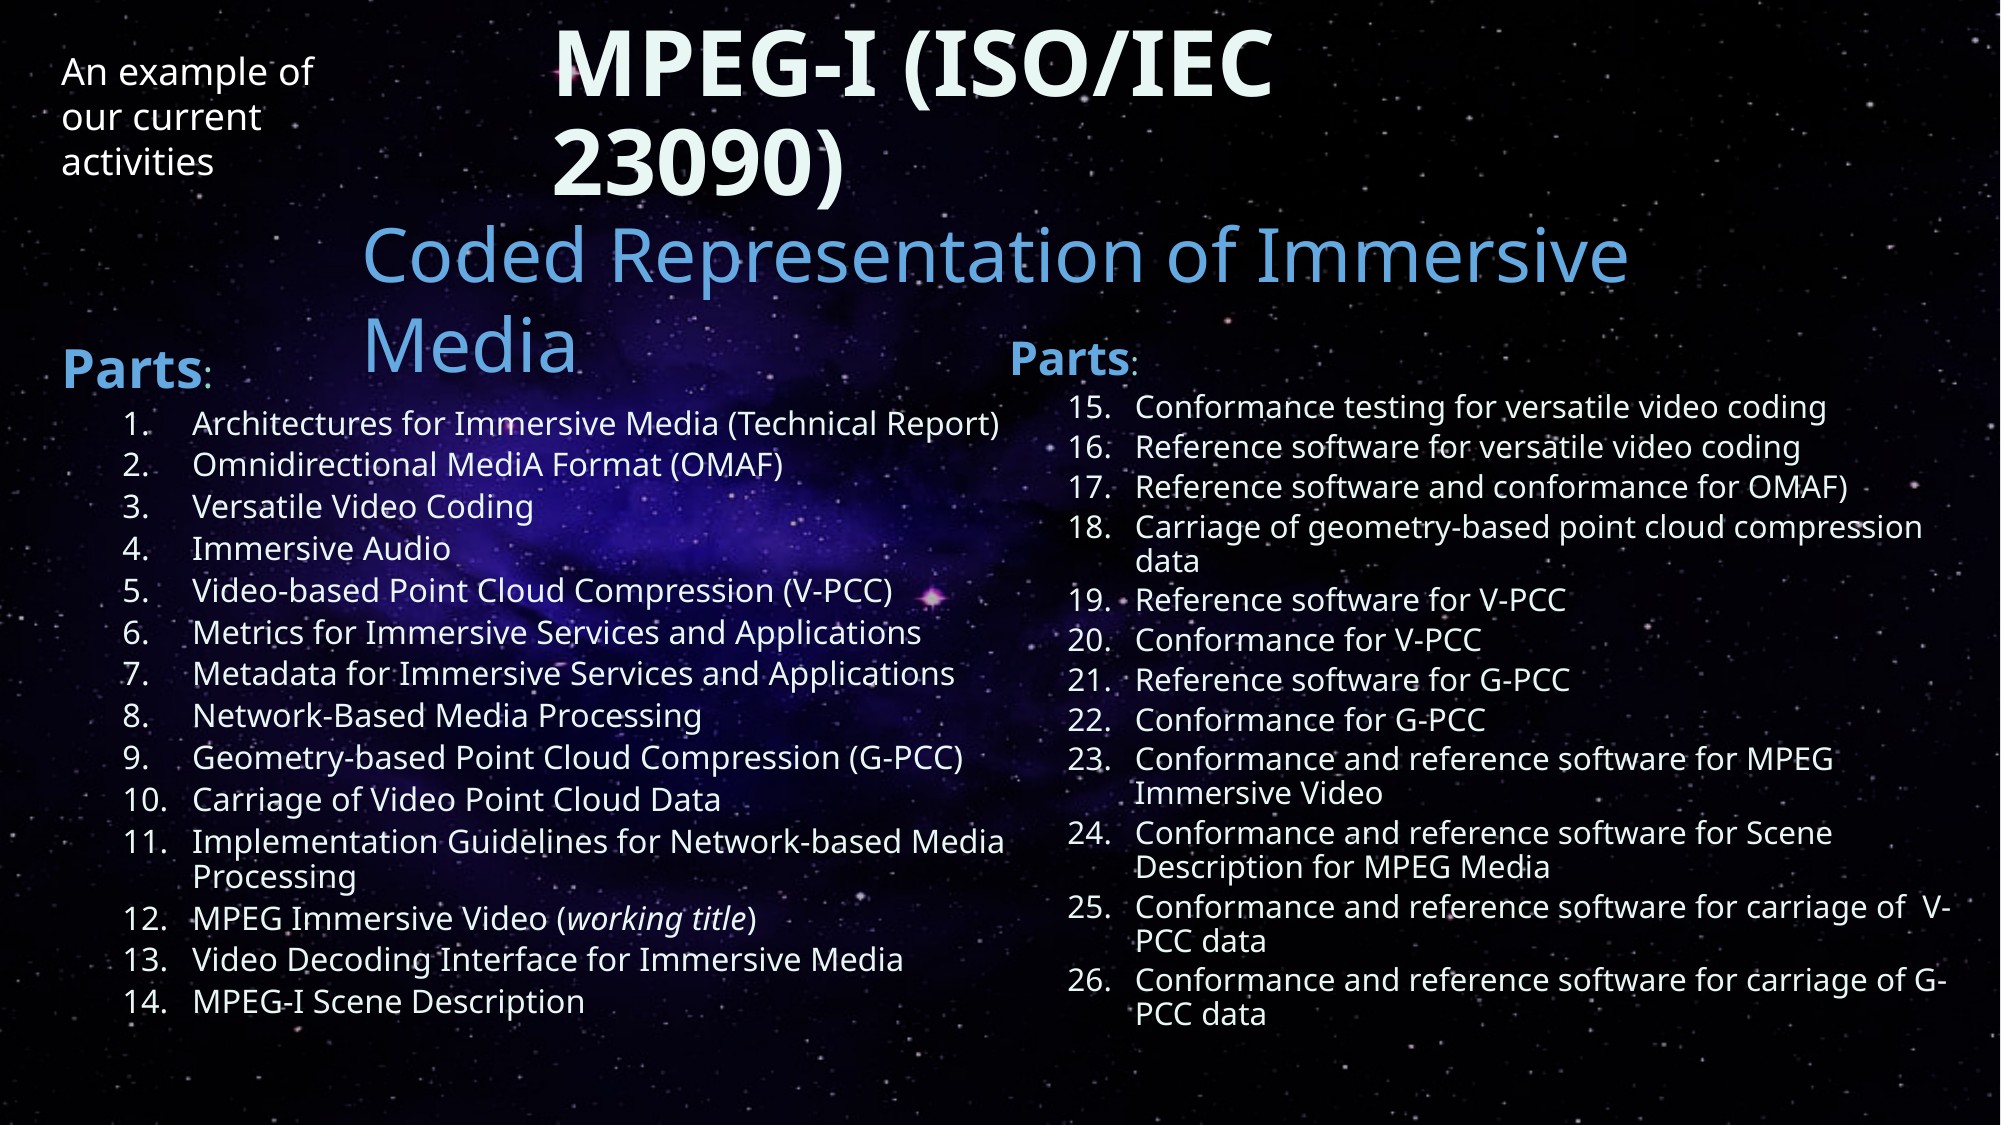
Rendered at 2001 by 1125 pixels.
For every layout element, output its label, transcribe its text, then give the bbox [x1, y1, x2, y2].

text_box Parts: Conformance testing for versatile video coding Reference software for versatile video coding Reference software and conformance for OMAF) Carriage of geometry-based point cloud compression data Reference software for V-PCC Conformance for V-PCC Reference software for G-PCC Conformance for G-PCC Conformance and reference software for MPEG Immersive Video Conformance and reference software for Scene Description for MPEG Media Conformance and reference software for carriage of V-PCC data Conformance and reference software for carriage of G-PCC data [993, 298, 2000, 1051]
title MPEG-I (ISO/IEC 23090) [536, 7, 1516, 200]
list Parts: Architectures for Immersive Media (Technical Report) Omnidirectional MediA Format (OMAF) Versatile Video Coding Immersive Audio Video-based Point Cloud Compression (V-PCC) Metrics for Immersive Services and Applications Metadata for Immersive Services and Applications Network-Based Media Processing Geometry-based Point Cloud Compression (G-PCC) Carriage of Video Point Cloud Data Implementation Guidelines for Network-based Media Processing MPEG Immersive Video (working title) Video Decoding Interface for Immersive Media MPEG-I Scene Description [46, 299, 1025, 1052]
picture [0, 0, 2001, 1125]
text_box Coded Representation of Immersive Media [346, 200, 1699, 396]
text_box An example of our current activities [46, 40, 347, 191]
